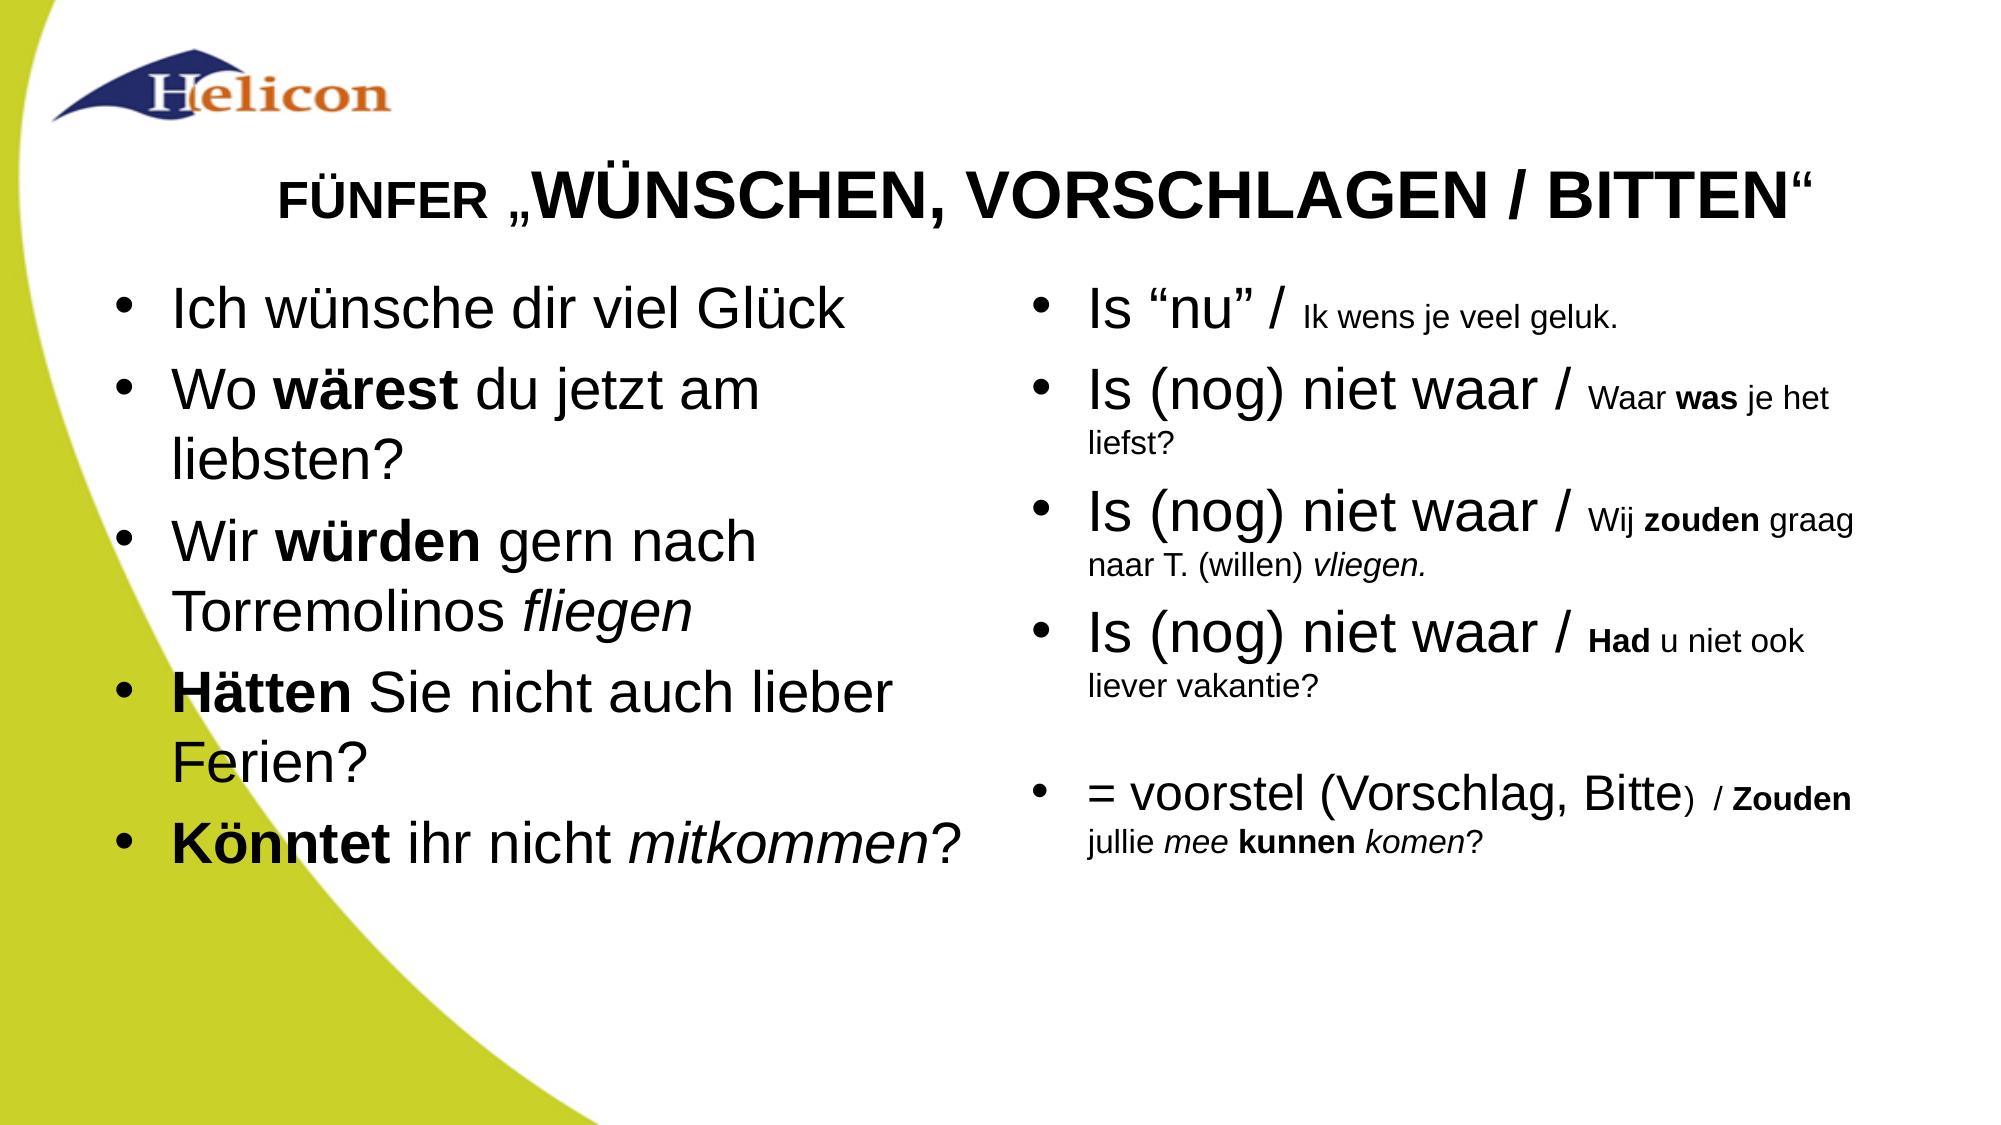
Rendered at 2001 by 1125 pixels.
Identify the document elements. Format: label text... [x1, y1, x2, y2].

list Ich wünsche dir viel Glück Wo wärest du jetzt am liebsten? Wir würden gern nach Torremolinos fliegen Hätten Sie nicht auch lieber Ferien? Könntet ihr nicht mitkommen? [99, 262, 984, 1005]
picture [0, 0, 2000, 1125]
title FÜNFER „WÜNSCHEN, VORSCHLAGEN / BITTEN“ [145, 142, 1946, 330]
list Is “nu” / Ik wens je veel geluk. Is (nog) niet waar / Waar was je het liefst? Is (nog) niet waar / Wij zouden graag naar T. (willen) vliegen. Is (nog) niet waar / Had u niet ook liever vakantie? = voorstel (Vorschlag, Bitte) / Zouden jullie mee kunnen komen? [1016, 262, 1900, 1005]
